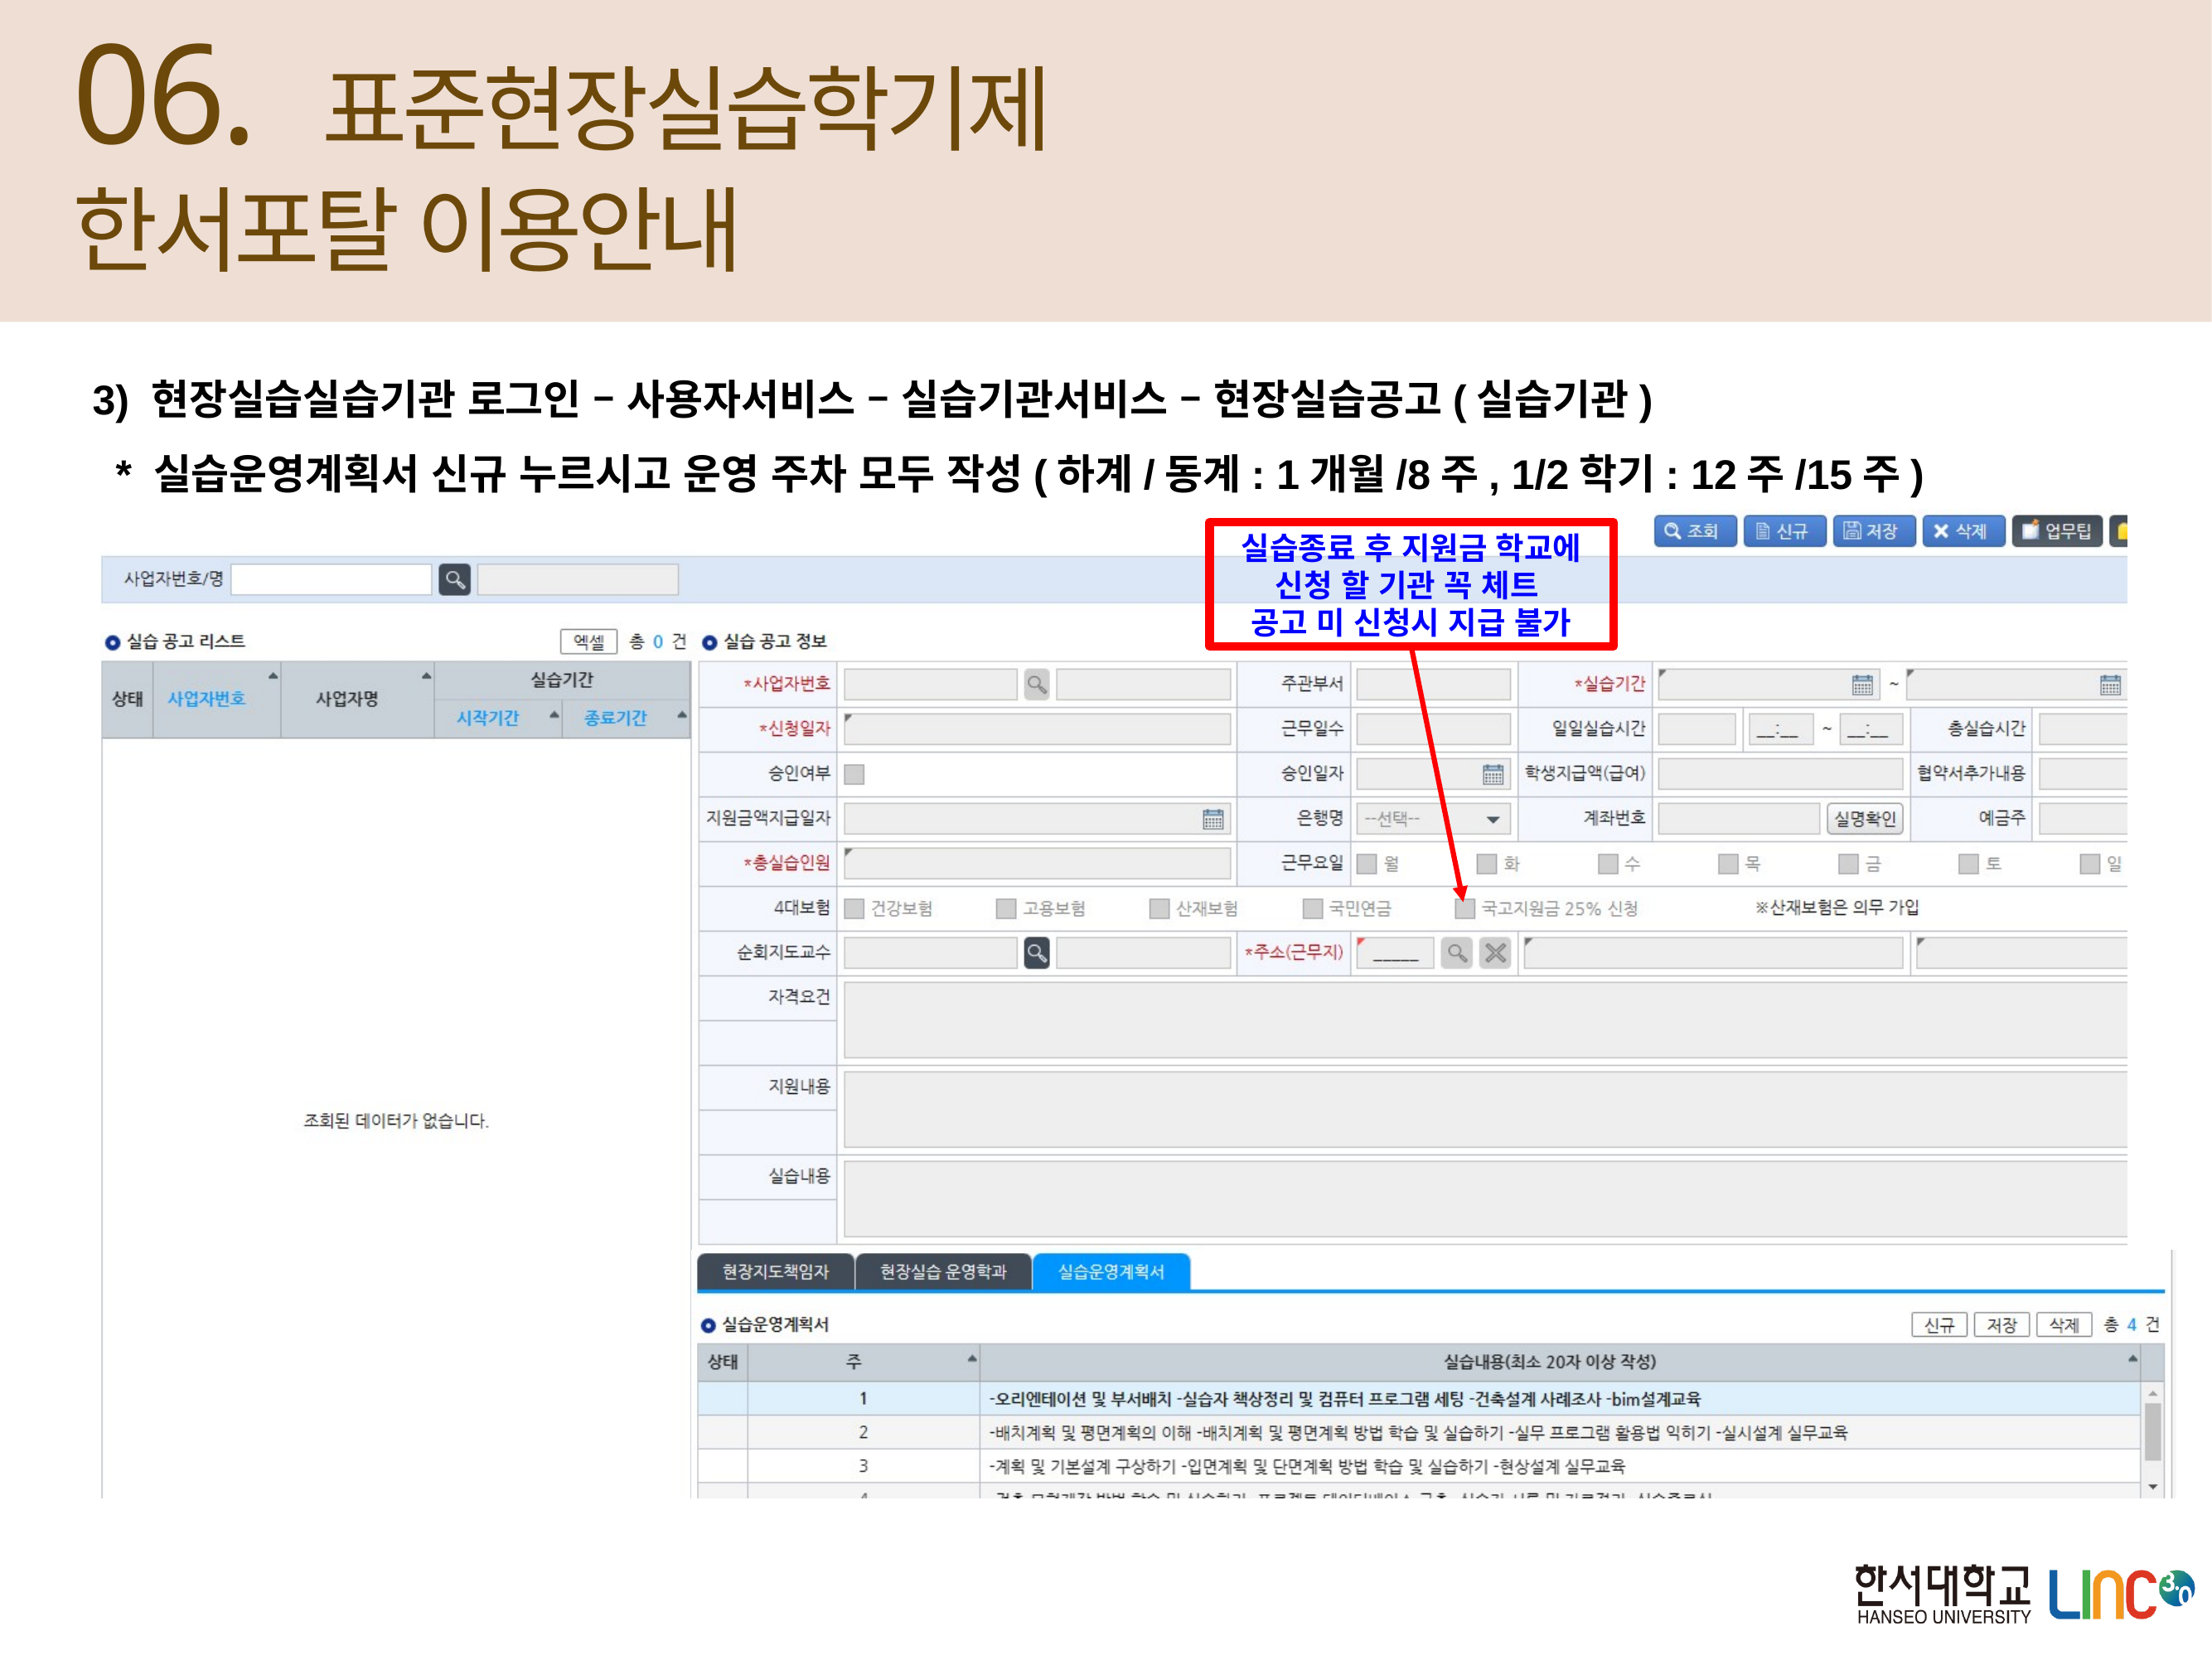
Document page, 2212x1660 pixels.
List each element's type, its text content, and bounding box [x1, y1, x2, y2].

text_box 06. 표준현장실습학기제 한서포탈 이용안내 [61, 0, 1251, 290]
text_box [0, 0, 2212, 324]
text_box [100, 509, 2176, 1498]
text_box 3) 현장실습실습기관 로그인 – 사용자서비스 – 실습기관서비스 – 현장실습공고(실습기관) * 실습운영계획서 신규 누르시고 운영 주차 모두 작성(하계/동계: 1개월/8주, 1/2학기: 12주/15주) [80, 342, 2127, 505]
picture [1845, 1547, 2205, 1638]
